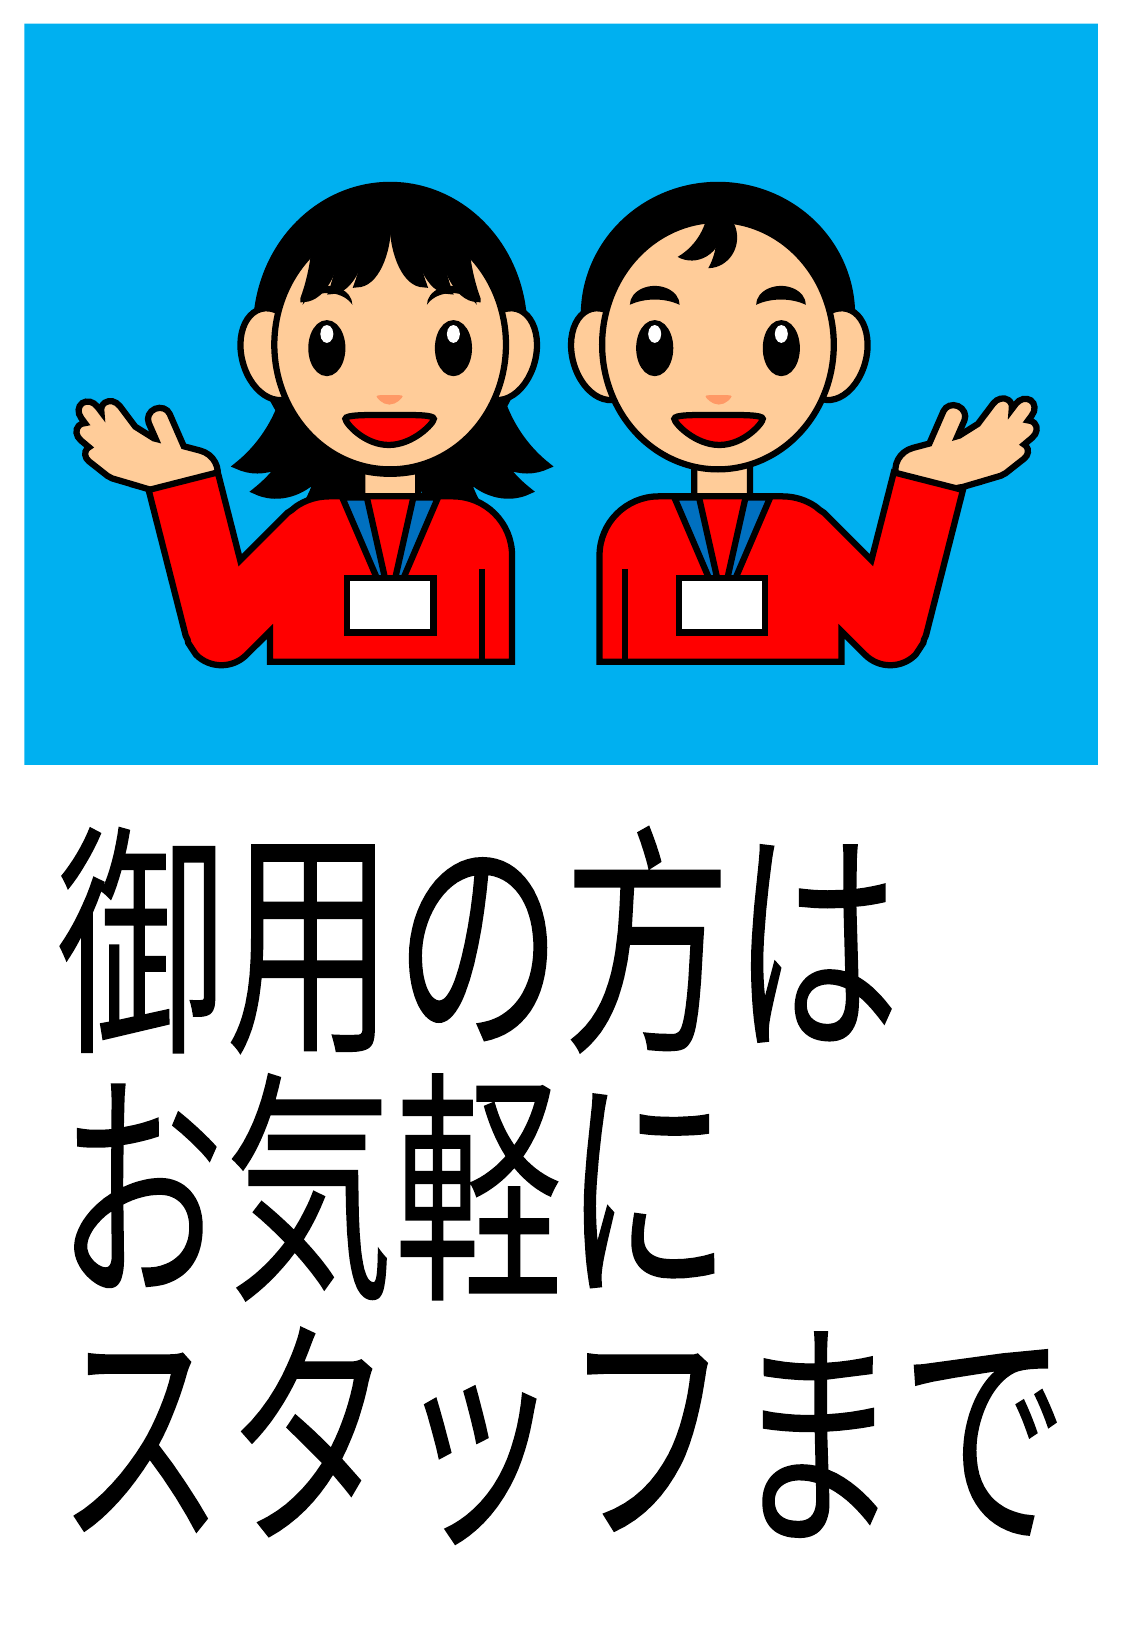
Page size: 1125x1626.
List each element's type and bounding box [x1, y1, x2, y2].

text_box [86, 184, 1027, 666]
text_box [22, 22, 1100, 767]
